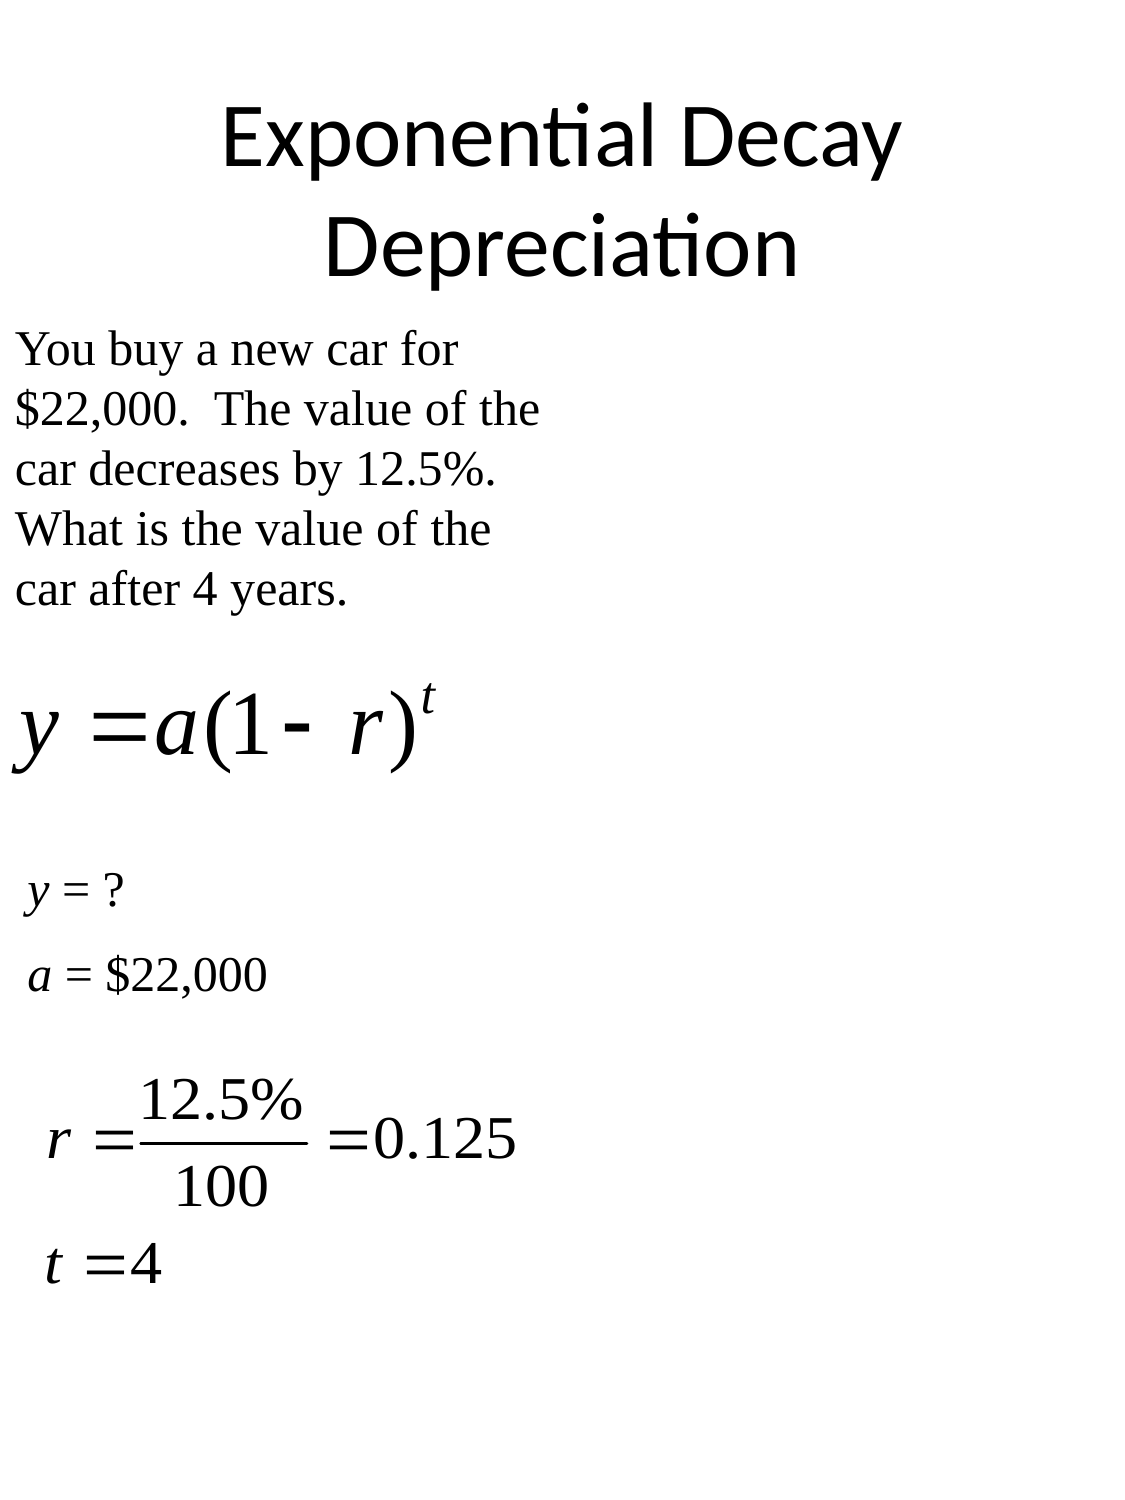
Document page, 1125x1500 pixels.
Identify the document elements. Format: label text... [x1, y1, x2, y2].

text_box You buy a new car for $22,000. The value of the car decreases by 12.5%. What is the value of the car after 4 years. [0, 307, 566, 623]
title Exponential Decay Depreciation [56, 60, 1069, 310]
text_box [36, 1062, 530, 1297]
text_box y = ? a = $22,000 [0, 848, 441, 1009]
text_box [3, 662, 445, 784]
